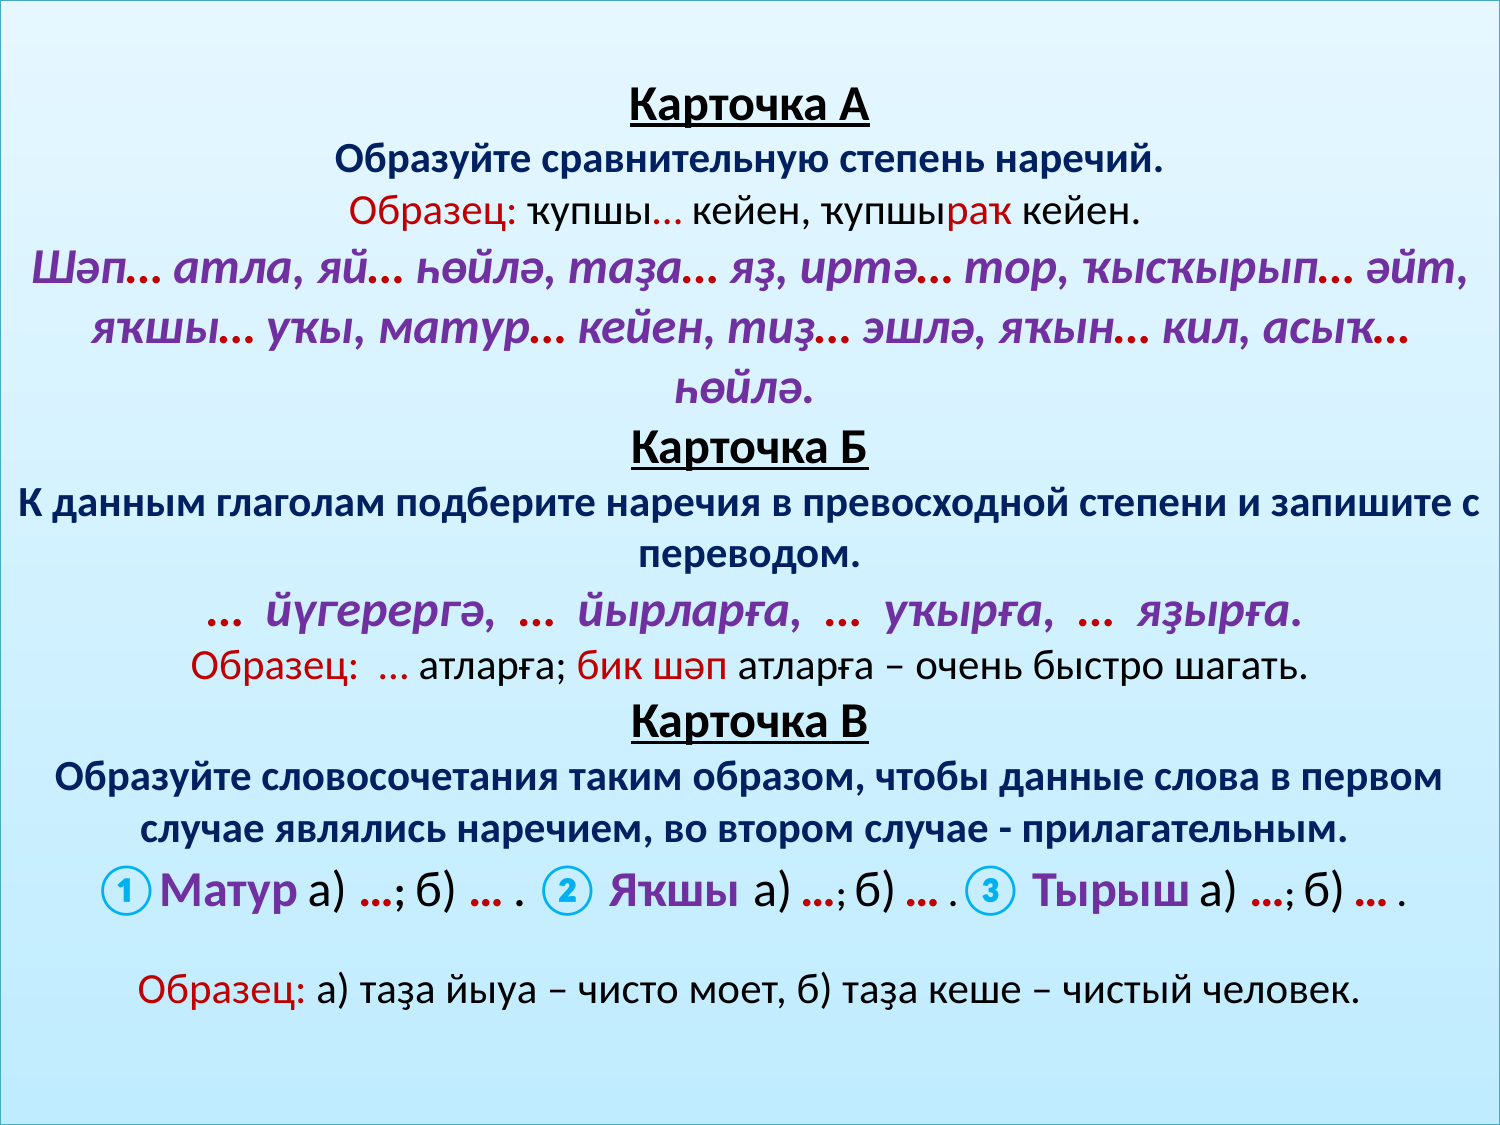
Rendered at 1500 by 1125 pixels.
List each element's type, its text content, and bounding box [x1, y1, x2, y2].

title Карточка А Образуйте сравнительную степень наречий. Образец: ҡупшы… кейен, ҡупшыраҡ кейен. Шәп… атла, яй… һөйлә, таҙа… яҙ, иртә… тор, ҡысҡырып… әйт, яҡшы… уҡы, матур… кейен, тиҙ… эшлә, яҡын… кил, асыҡ… һөйлә. Карточка Б К данным глаголам подберите наречия в превосходной степени и запишите с переводом. … йүгерергә, … йырларға, … уҡырға, … яҙырға. Образец: … атларға; бик шәп атларға – очень быстро шагать. Карточка В Образуйте словосочетания таким образом, чтобы данные слова в первом случае являлись наречием, во втором случае - прилагательным. ①Матур а) …; б) … . ② Яҡшы а) …; б) … .③ Тырыш а) …; б) … . Образец: а) таҙа йыуа – чисто моет, б) таҙа кеше – чистый человек. [0, 0, 1500, 1125]
